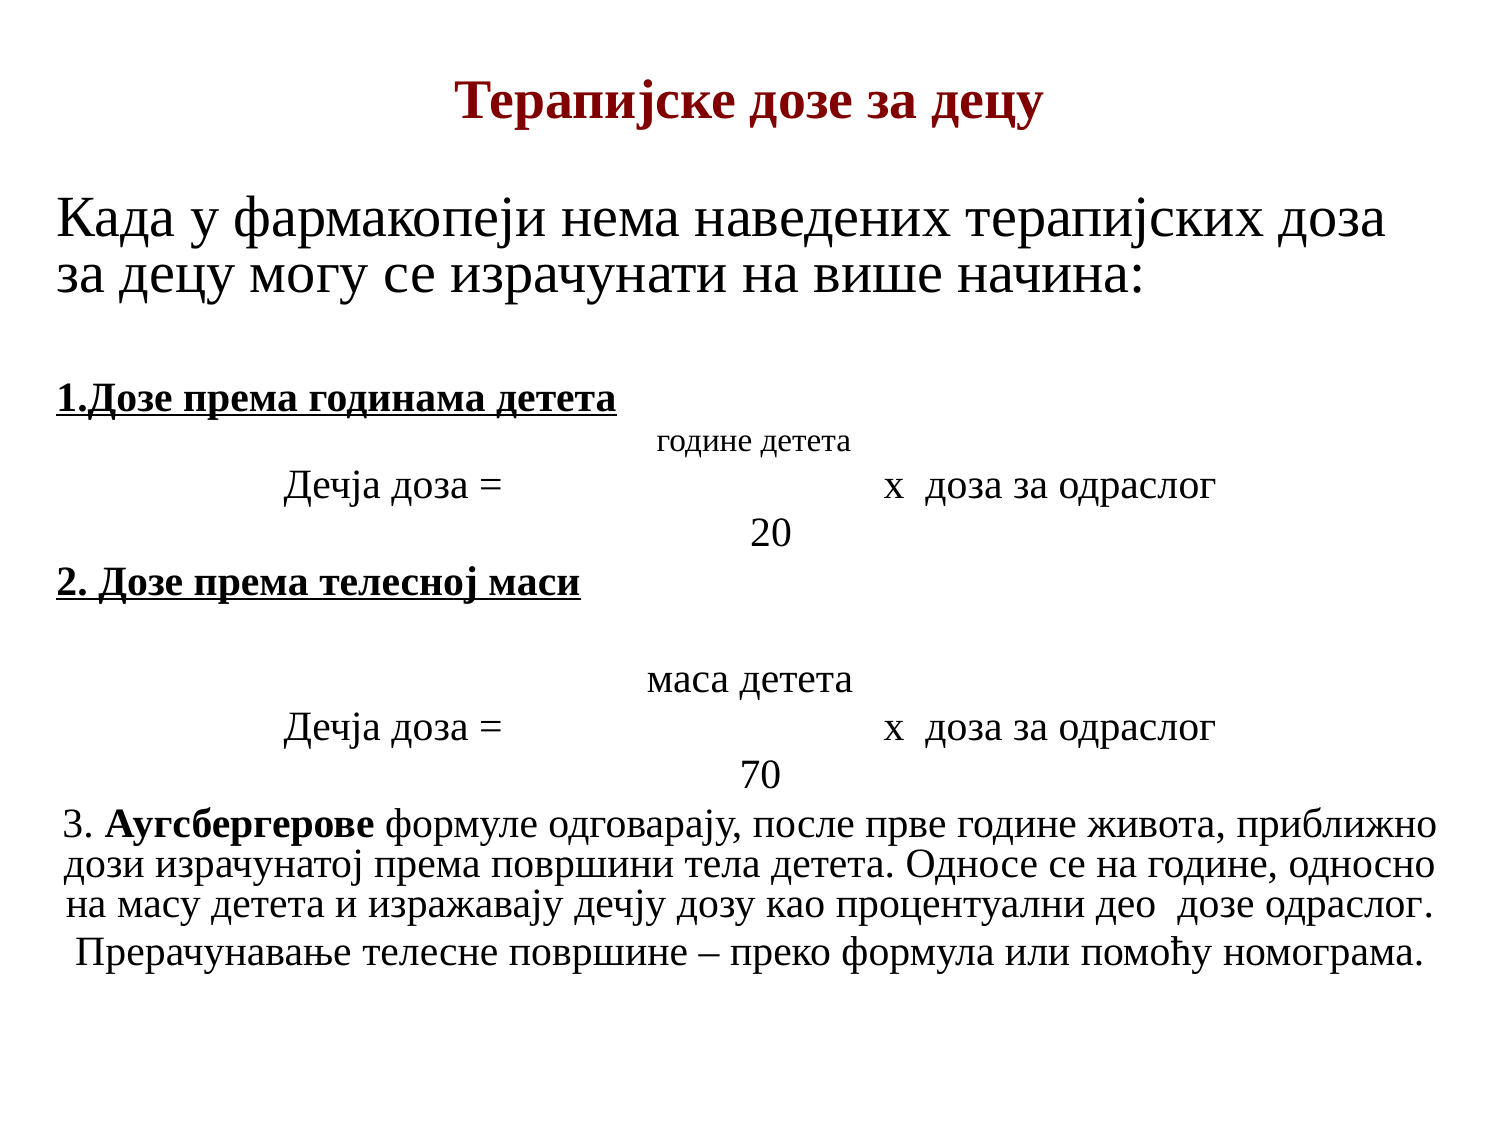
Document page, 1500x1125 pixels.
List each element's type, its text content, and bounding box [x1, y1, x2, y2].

title Терапијске дозе за децу [112, 54, 1388, 138]
subtitle Када у фармакопеји нема наведених терапијских доза за децу могу се израчунати на више начина: 1.Дозе према годинама детета године детета Дечја доза = x доза за одраслог 20 2. Дозе према телесној маси маса детета Дечја доза = x доза за одраслог 70 3. Аугсбергерове формуле одговарају, после прве године живота, приближно дози израчунатој према површини тела детета. Односе се на године, односно на масу детета и изражавају дечју дозу као процентуални део дозе одраслог. Прерачунавање телесне површине – преко формула или помоћу номограма. [41, 184, 1459, 1094]
